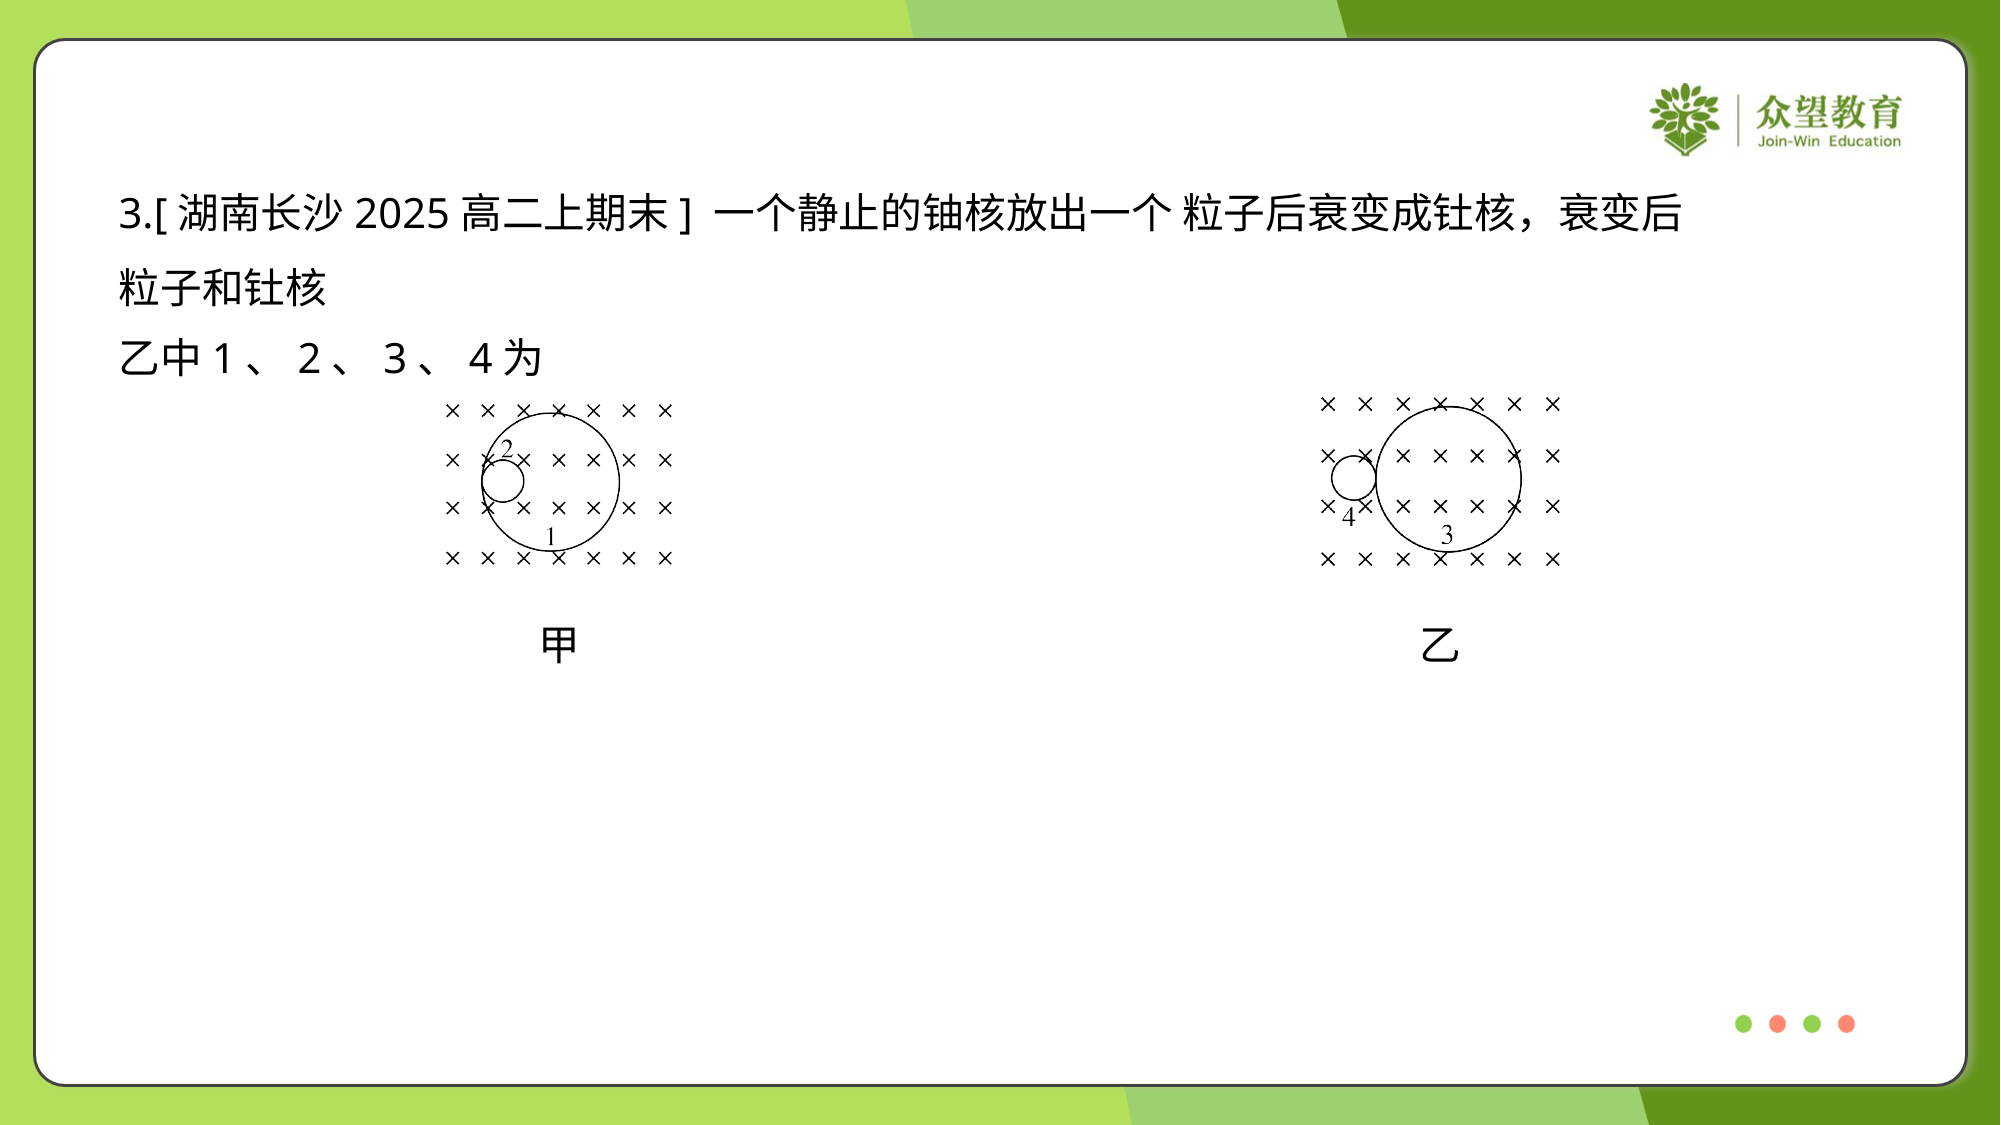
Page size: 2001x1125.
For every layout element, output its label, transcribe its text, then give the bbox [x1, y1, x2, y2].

text_box 甲 [533, 593, 585, 728]
text_box 乙 [1415, 593, 1467, 728]
picture [0, 0, 2000, 1125]
